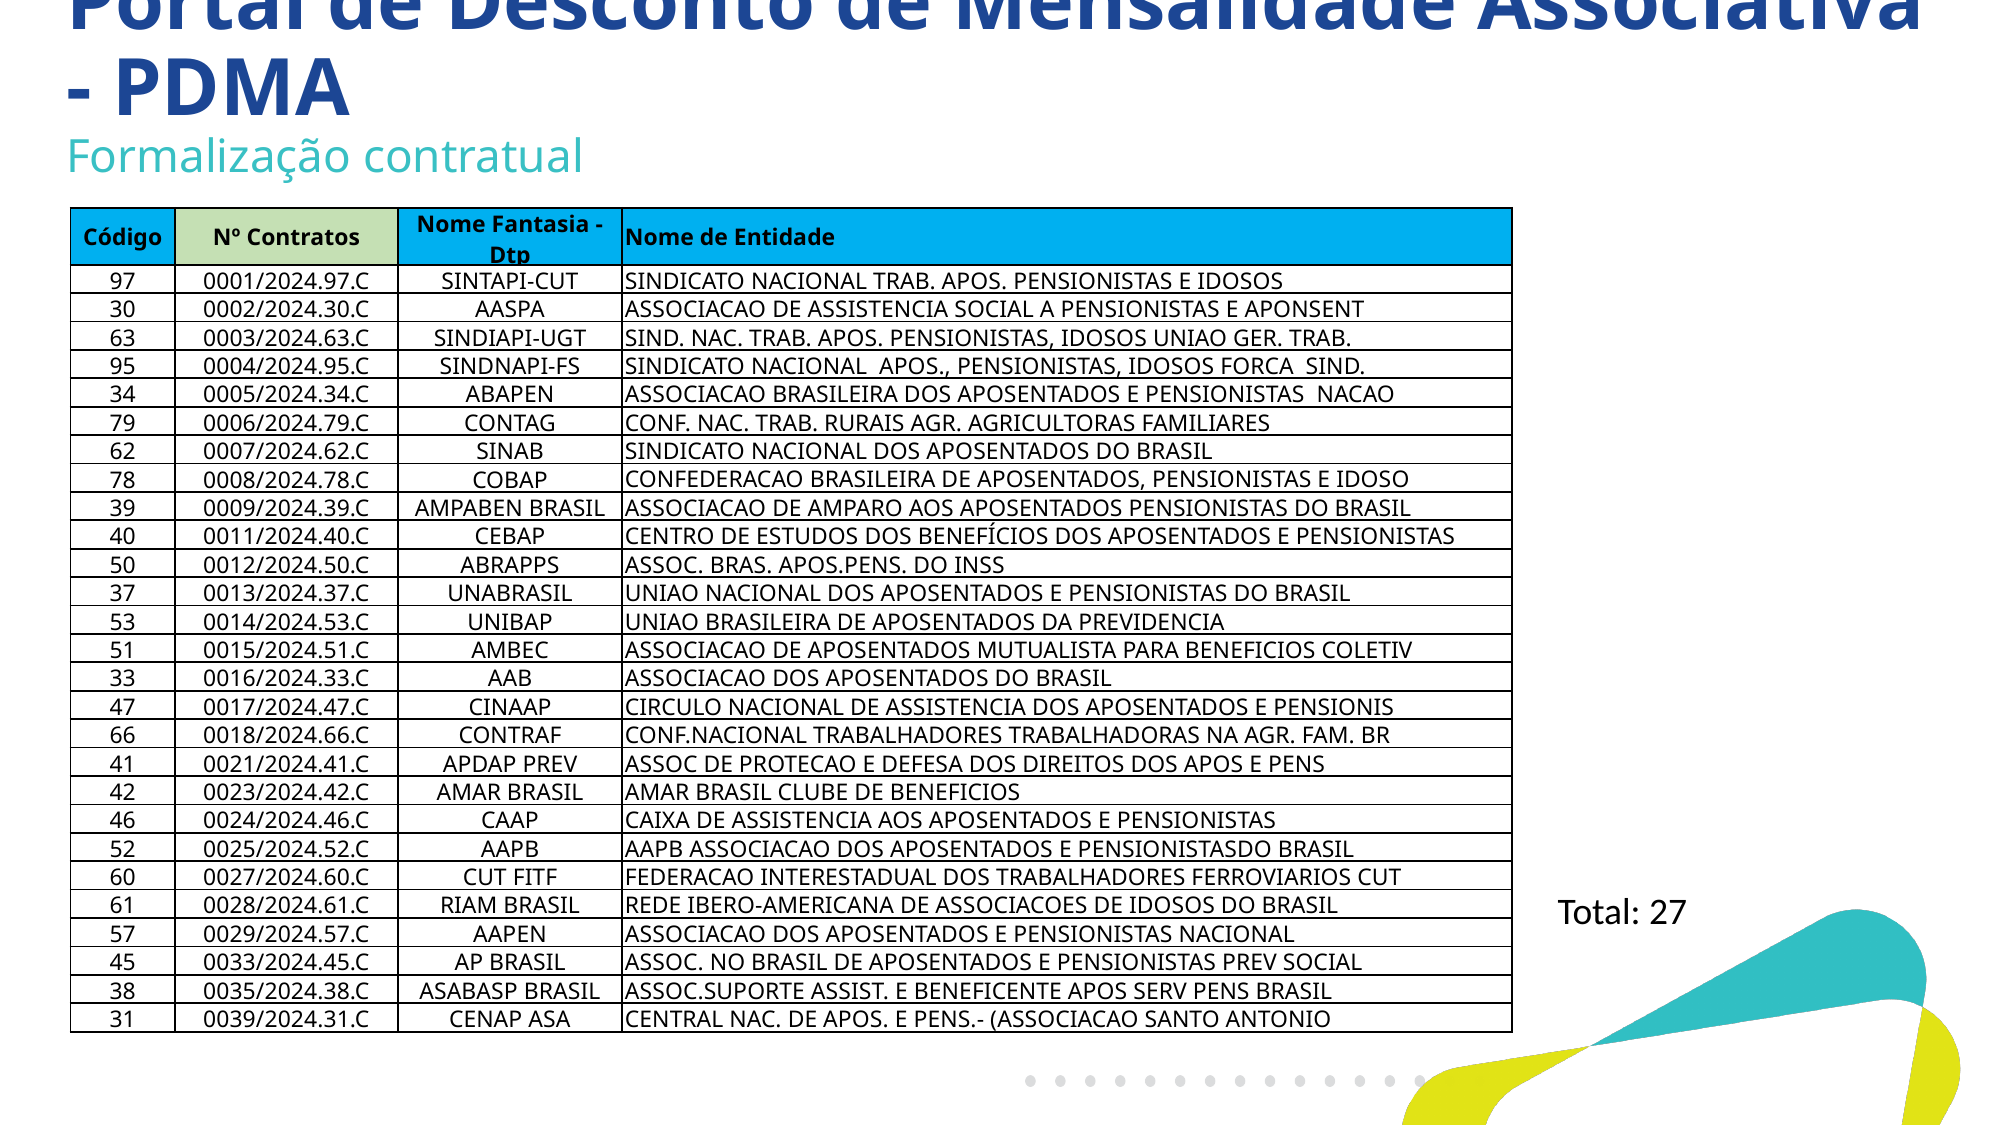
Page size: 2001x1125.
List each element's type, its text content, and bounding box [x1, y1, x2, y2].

table_cell CONF. NAC. TRAB. RURAIS AGR. AGRICULTORAS FAMILIARES [623, 408, 1511, 434]
table_cell 42 [71, 777, 174, 804]
table_header Nome de Entidade [623, 209, 1511, 264]
picture [1025, 756, 2000, 1125]
table_cell SINDICATO NACIONAL DOS APOSENTADOS DO BRASIL [623, 436, 1511, 463]
table_cell 0007/2024.62.C [176, 436, 397, 463]
table_cell 0024/2024.46.C [176, 805, 397, 832]
table_cell 30 [71, 294, 174, 321]
table_cell 47 [71, 692, 174, 718]
table_cell 0039/2024.31.C [176, 1004, 397, 1031]
table_cell 0021/2024.41.C [176, 748, 397, 775]
table_cell 51 [71, 635, 174, 661]
table_cell 52 [71, 834, 174, 860]
table_cell AMAR BRASIL CLUBE DE BENEFICIOS [623, 777, 1511, 804]
table_cell UNABRASIL [399, 578, 621, 605]
table_cell ASSOCIACAO DE ASSISTENCIA SOCIAL A PENSIONISTAS E APONSENT [623, 294, 1511, 321]
table_cell ABAPEN [399, 379, 621, 406]
table_cell ASSOC. BRAS. APOS.PENS. DO INSS [623, 550, 1511, 576]
table_cell AAPB ASSOCIACAO DOS APOSENTADOS E PENSIONISTASDO BRASIL [623, 834, 1511, 860]
table_cell SINAB [399, 436, 621, 463]
table_cell 37 [71, 578, 174, 605]
table_cell SINDNAPI-FS [399, 351, 621, 377]
table_cell CINAAP [399, 692, 621, 718]
text_box Portal de Desconto de Mensalidade Associativa - PDMA Formalização contratual [51, 0, 1951, 190]
table_cell 0001/2024.97.C [176, 266, 397, 292]
table_cell 0028/2024.61.C [176, 890, 397, 917]
table_cell 33 [71, 663, 174, 690]
table_cell CENTRO DE ESTUDOS DOS BENEFÍCIOS DOS APOSENTADOS E PENSIONISTAS [623, 521, 1511, 548]
table_cell ASABASP BRASIL [399, 976, 621, 1002]
table_cell 0009/2024.39.C [176, 493, 397, 519]
table_cell 0003/2024.63.C [176, 322, 397, 349]
table_cell 31 [71, 1004, 174, 1031]
table_cell ASSOCIACAO DOS APOSENTADOS E PENSIONISTAS NACIONAL [623, 919, 1443, 946]
table_cell AAPB [399, 834, 621, 860]
table_cell 0005/2024.34.C [176, 379, 397, 406]
table_cell 38 [71, 976, 174, 1002]
table_cell 40 [71, 521, 174, 548]
table_cell CIRCULO NACIONAL DE ASSISTENCIA DOS APOSENTADOS E PENSIONIS [623, 692, 1511, 718]
table_cell AASPA [399, 294, 621, 321]
table_cell 53 [71, 606, 174, 633]
table_cell SIND. NAC. TRAB. APOS. PENSIONISTAS, IDOSOS UNIAO GER. TRAB. [623, 322, 1511, 349]
table_header Código [71, 209, 174, 264]
table_cell ASSOCIACAO DE AMPARO AOS APOSENTADOS PENSIONISTAS DO BRASIL [623, 493, 1511, 519]
table_cell 61 [71, 890, 174, 917]
table_cell CAAP [399, 805, 621, 832]
table_cell 0014/2024.53.C [176, 606, 397, 633]
table_cell 95 [71, 351, 174, 377]
table_cell AMBEC [399, 635, 621, 661]
table_cell 0013/2024.37.C [176, 578, 397, 605]
table_cell ASSOCIACAO BRASILEIRA DOS APOSENTADOS E PENSIONISTAS NACAO [623, 379, 1511, 406]
table_cell ASSOC. NO BRASIL DE APOSENTADOS E PENSIONISTAS PREV SOCIAL [623, 947, 1443, 974]
table_cell CAIXA DE ASSISTENCIA AOS APOSENTADOS E PENSIONISTAS [623, 805, 1511, 832]
table_cell 0027/2024.60.C [176, 862, 397, 889]
table_cell 66 [71, 720, 174, 747]
table_cell 97 [71, 266, 174, 292]
table_cell 0025/2024.52.C [176, 834, 397, 860]
table_cell 78 [71, 464, 174, 491]
table_cell 34 [71, 379, 174, 406]
table_cell 0011/2024.40.C [176, 521, 397, 548]
table_cell CUT FITF [399, 862, 621, 889]
table_cell AAPEN [399, 919, 621, 946]
table_cell REDE IBERO-AMERICANA DE ASSOCIACOES DE IDOSOS DO BRASIL [623, 890, 1443, 917]
table_cell AMPABEN BRASIL [399, 493, 621, 519]
table_cell 41 [71, 748, 174, 775]
table_cell 50 [71, 550, 174, 576]
table_cell 57 [71, 919, 174, 946]
table_cell 63 [71, 322, 174, 349]
table_cell 0015/2024.51.C [176, 635, 397, 661]
table_cell 0016/2024.33.C [176, 663, 397, 690]
table_cell CEBAP [399, 521, 621, 548]
table_header Nome Fantasia - Dtp [399, 209, 621, 264]
table_cell ASSOCIACAO DOS APOSENTADOS DO BRASIL [623, 663, 1511, 690]
table_cell 0004/2024.95.C [176, 351, 397, 377]
table_cell ASSOCIACAO DE APOSENTADOS MUTUALISTA PARA BENEFICIOS COLETIV [623, 635, 1511, 661]
table_cell COBAP [399, 464, 621, 491]
table_cell 0002/2024.30.C [176, 294, 397, 321]
table_cell AMAR BRASIL [399, 777, 621, 804]
table_cell 0023/2024.42.C [176, 777, 397, 804]
table_cell 0035/2024.38.C [176, 976, 397, 1002]
table_cell APDAP PREV [399, 748, 621, 775]
table_cell ASSOC DE PROTECAO E DEFESA DOS DIREITOS DOS APOS E PENS [623, 748, 1511, 775]
table_cell 0012/2024.50.C [176, 550, 397, 576]
table_cell 60 [71, 862, 174, 889]
table_cell AAB [399, 663, 621, 690]
table_cell ABRAPPS [399, 550, 621, 576]
table_cell ASSOC.SUPORTE ASSIST. E BENEFICENTE APOS SERV PENS BRASIL [623, 976, 1443, 1002]
table_cell UNIBAP [399, 606, 621, 633]
table_cell CENAP ASA [399, 1004, 621, 1031]
table_cell CONF.NACIONAL TRABALHADORES TRABALHADORAS NA AGR. FAM. BR [623, 720, 1511, 747]
table_header Nº Contratos [176, 209, 397, 264]
table_cell AP BRASIL [399, 947, 621, 974]
table_cell 79 [71, 408, 174, 434]
table_cell 0006/2024.79.C [176, 408, 397, 434]
table_cell 45 [71, 947, 174, 974]
table_cell CONFEDERACAO BRASILEIRA DE APOSENTADOS, PENSIONISTAS E IDOSO [623, 464, 1511, 491]
table_cell SINDICATO NACIONAL APOS., PENSIONISTAS, IDOSOS FORCA SIND. [623, 351, 1511, 377]
table_cell CENTRAL NAC. DE APOS. E PENS.- (ASSOCIACAO SANTO ANTONIO [623, 1004, 1443, 1031]
table_cell 46 [71, 805, 174, 832]
table_cell 39 [71, 493, 174, 519]
table_cell 0008/2024.78.C [176, 464, 397, 491]
table_cell CONTRAF [399, 720, 621, 747]
table_cell FEDERACAO INTERESTADUAL DOS TRABALHADORES FERROVIARIOS CUT [623, 862, 1443, 889]
table_cell SINTAPI-CUT [399, 266, 621, 292]
table_cell UNIAO NACIONAL DOS APOSENTADOS E PENSIONISTAS DO BRASIL [623, 578, 1511, 605]
table_cell 0017/2024.47.C [176, 692, 397, 718]
table_cell 62 [71, 436, 174, 463]
table_cell SINDICATO NACIONAL TRAB. APOS. PENSIONISTAS E IDOSOS [623, 266, 1511, 292]
table_cell CONTAG [399, 408, 621, 434]
table_cell SINDIAPI-UGT [399, 322, 621, 349]
table_cell 0018/2024.66.C [176, 720, 397, 747]
table_cell UNIAO BRASILEIRA DE APOSENTADOS DA PREVIDENCIA [623, 606, 1511, 633]
table_cell 0029/2024.57.C [176, 919, 397, 946]
table_cell RIAM BRASIL [399, 890, 621, 917]
table_cell 0033/2024.45.C [176, 947, 397, 974]
